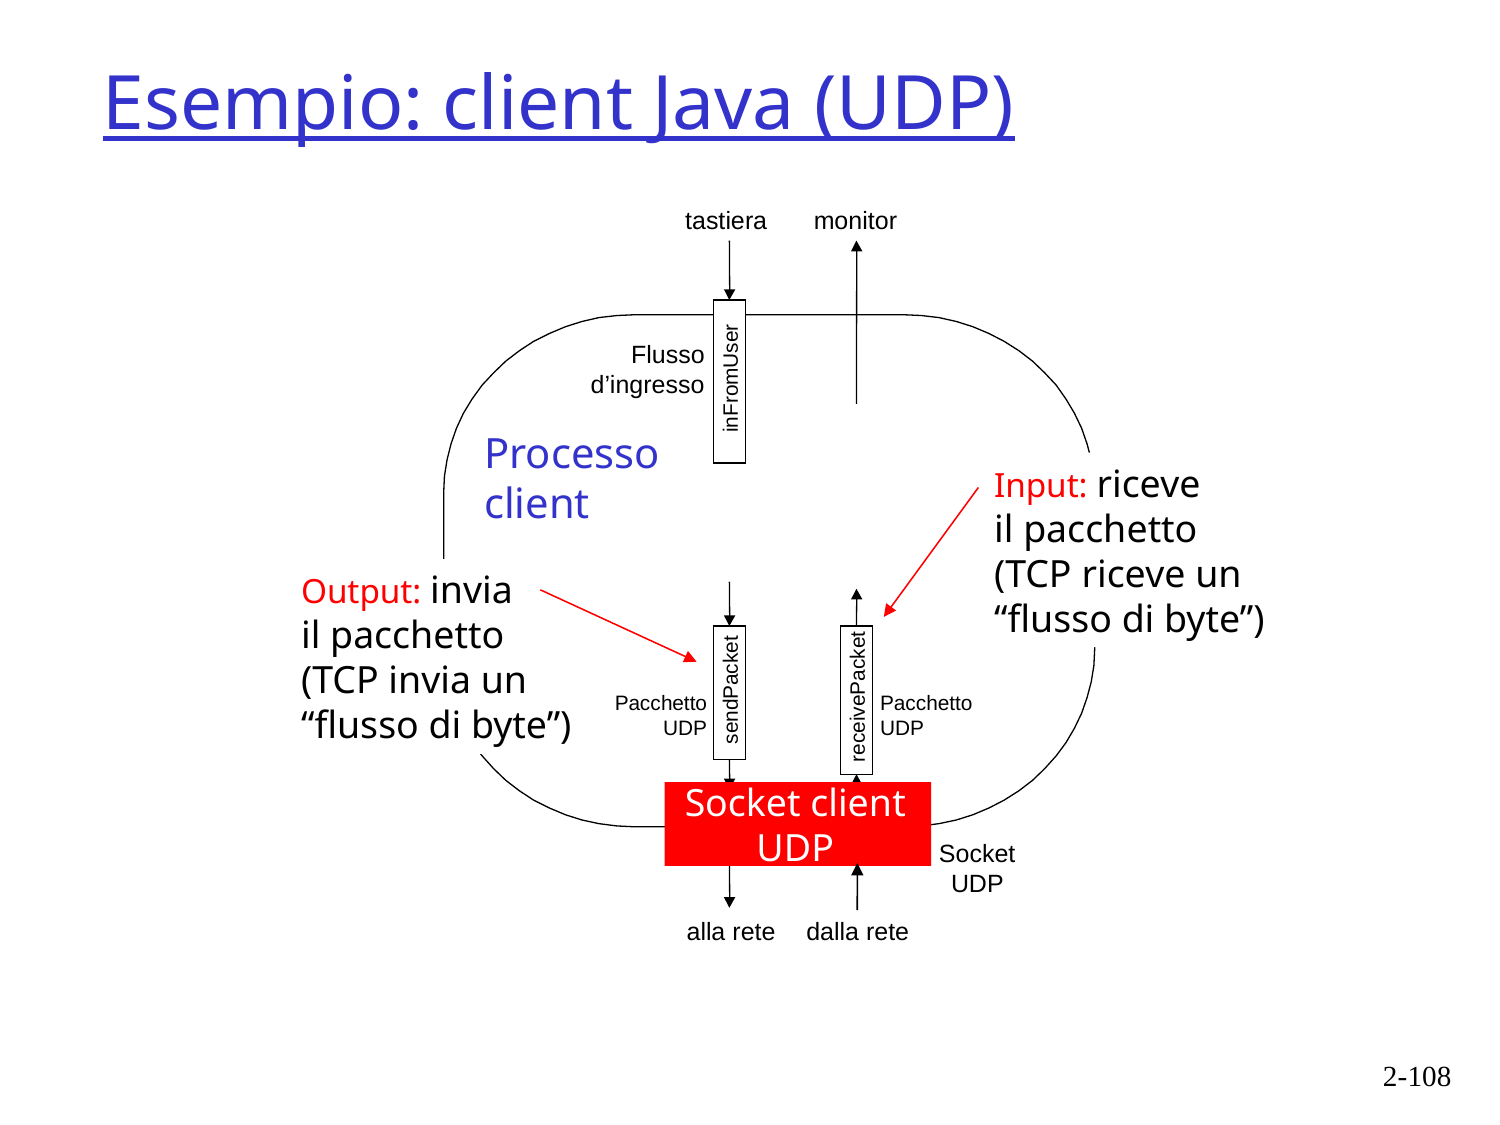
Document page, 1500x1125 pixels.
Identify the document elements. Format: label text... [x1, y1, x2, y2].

text_box [851, 862, 864, 911]
text_box [840, 626, 873, 771]
text_box [883, 487, 979, 617]
text_box Pacchetto UDP [880, 689, 973, 740]
text_box Input: riceve il pacchetto (TCP riceve un “flusso di byte”) [979, 452, 1322, 648]
slide_number 2-108 [1362, 1049, 1467, 1125]
text_box [723, 289, 736, 300]
text_box dalla rete [806, 915, 910, 946]
text_box Output: invia il pacchetto (TCP invia un “flusso di byte”) [286, 559, 613, 754]
text_box [723, 897, 736, 908]
text_box Socket client UDP [668, 771, 922, 876]
text_box [723, 615, 736, 627]
text_box [540, 589, 697, 663]
text_box [922, 782, 932, 866]
text_box sendPacket [717, 635, 743, 745]
text_box receivePacket [843, 631, 869, 763]
text_box [443, 314, 1095, 827]
text_box tastiera [685, 204, 768, 235]
text_box inFromUser [717, 323, 743, 433]
text_box Pacchetto UDP [614, 689, 707, 740]
title Esempio: client Java (UDP) [87, 28, 1363, 172]
text_box Processo client [469, 419, 690, 535]
text_box [713, 625, 746, 760]
text_box Socket UDP [939, 837, 1016, 898]
text_box alla rete [686, 915, 776, 946]
text_box Flusso d’ingresso [590, 338, 705, 399]
text_box [664, 782, 668, 866]
text_box [850, 240, 863, 252]
text_box [850, 588, 863, 600]
text_box [713, 299, 746, 463]
text_box monitor [813, 204, 898, 235]
